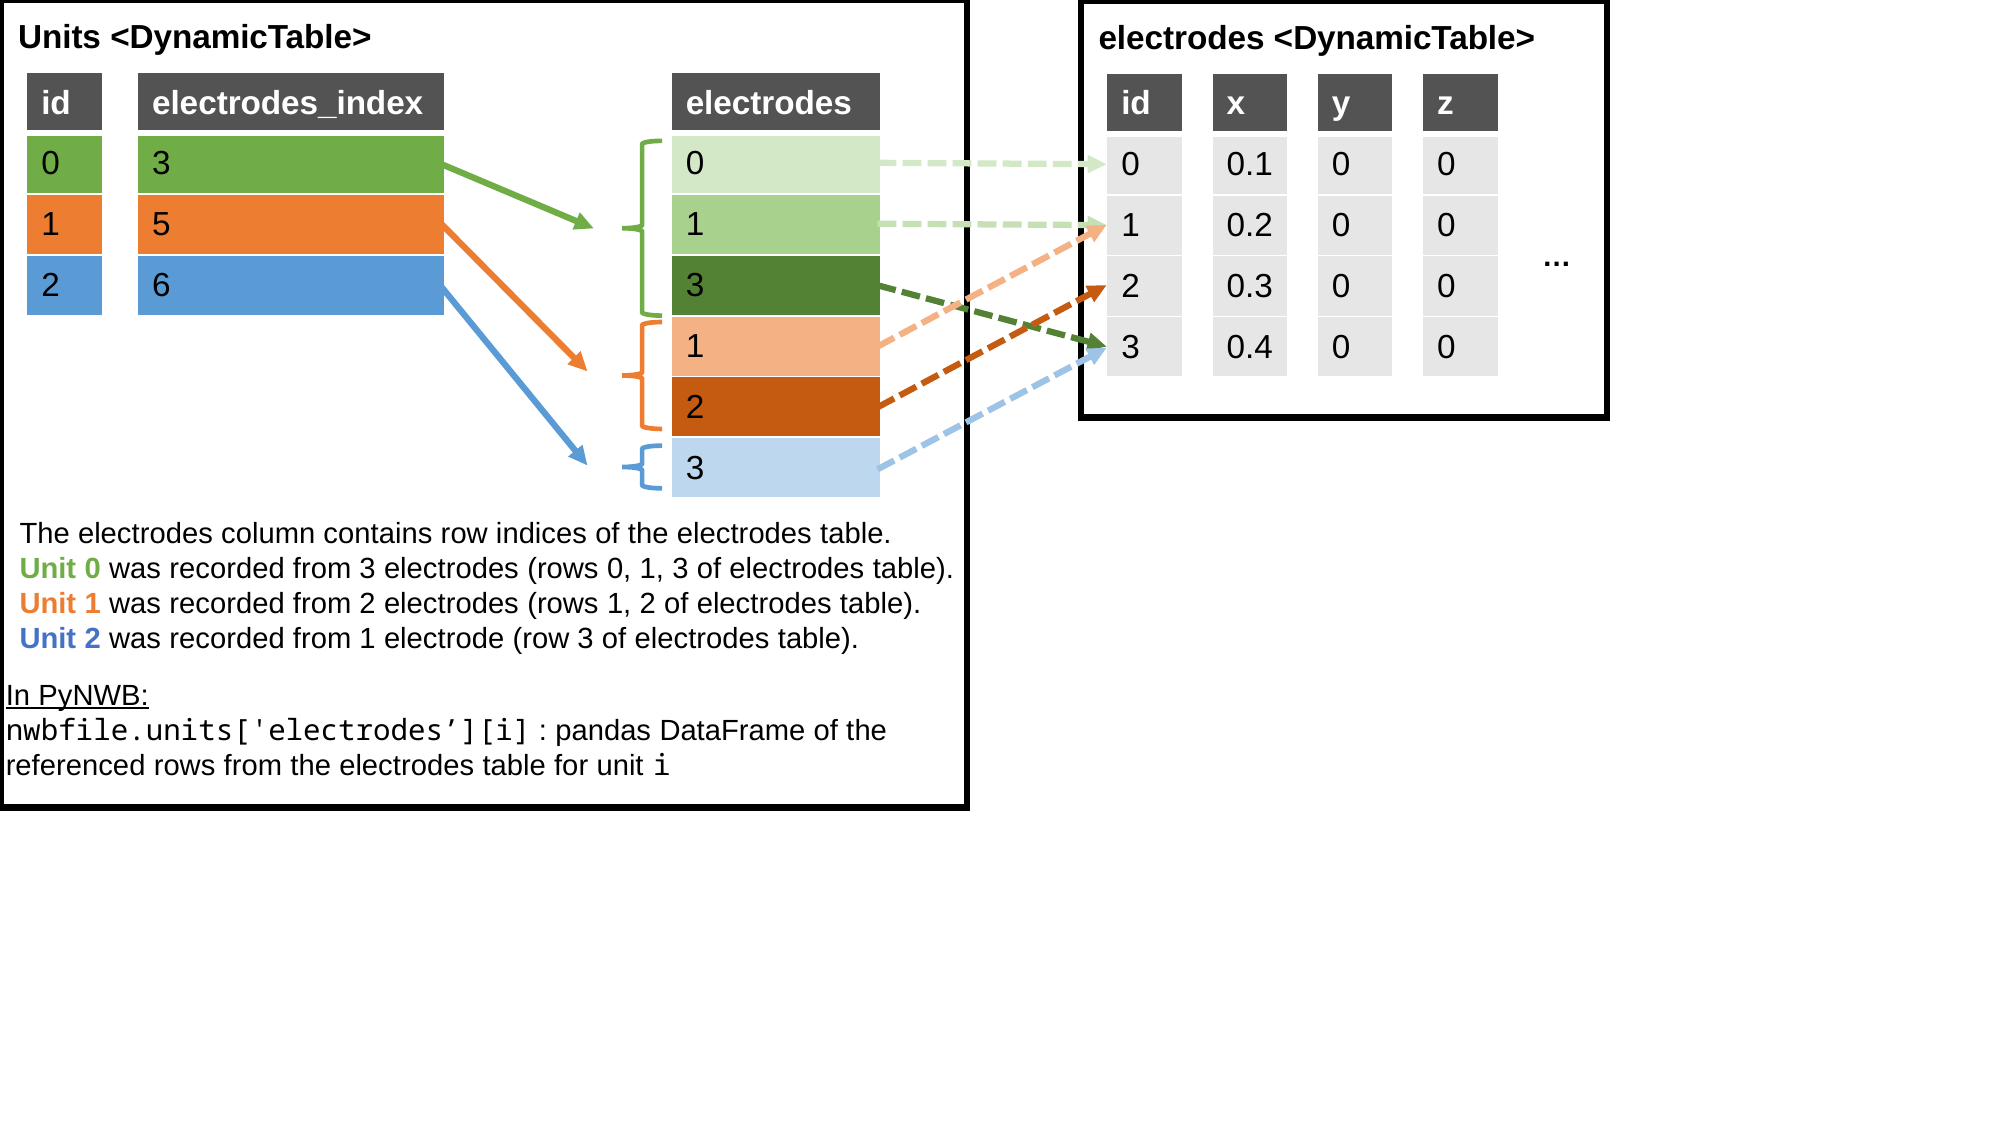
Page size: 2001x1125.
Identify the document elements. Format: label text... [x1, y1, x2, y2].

table_cell 0 [1318, 317, 1392, 376]
table_header y [1318, 74, 1392, 131]
table_cell 0 [1318, 196, 1392, 255]
table_cell 0 [1423, 317, 1498, 376]
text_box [437, 220, 588, 282]
table_cell 0 [1318, 137, 1392, 194]
text_box … [1527, 229, 1587, 280]
text_box Units <DynamicTable> [3, 8, 388, 63]
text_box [877, 225, 1107, 285]
table_cell 0 [1423, 196, 1498, 255]
text_box [0, 0, 968, 808]
table_cell 0 [1423, 137, 1498, 194]
table_cell 0 [1423, 256, 1498, 316]
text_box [877, 285, 1107, 347]
text_box [1080, 0, 1608, 418]
table_header z [1423, 74, 1498, 131]
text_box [877, 347, 1107, 470]
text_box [437, 282, 588, 466]
table_cell 0 [1318, 256, 1392, 316]
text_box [437, 162, 594, 229]
text_box electrodes <DynamicTable> [1083, 9, 1551, 64]
